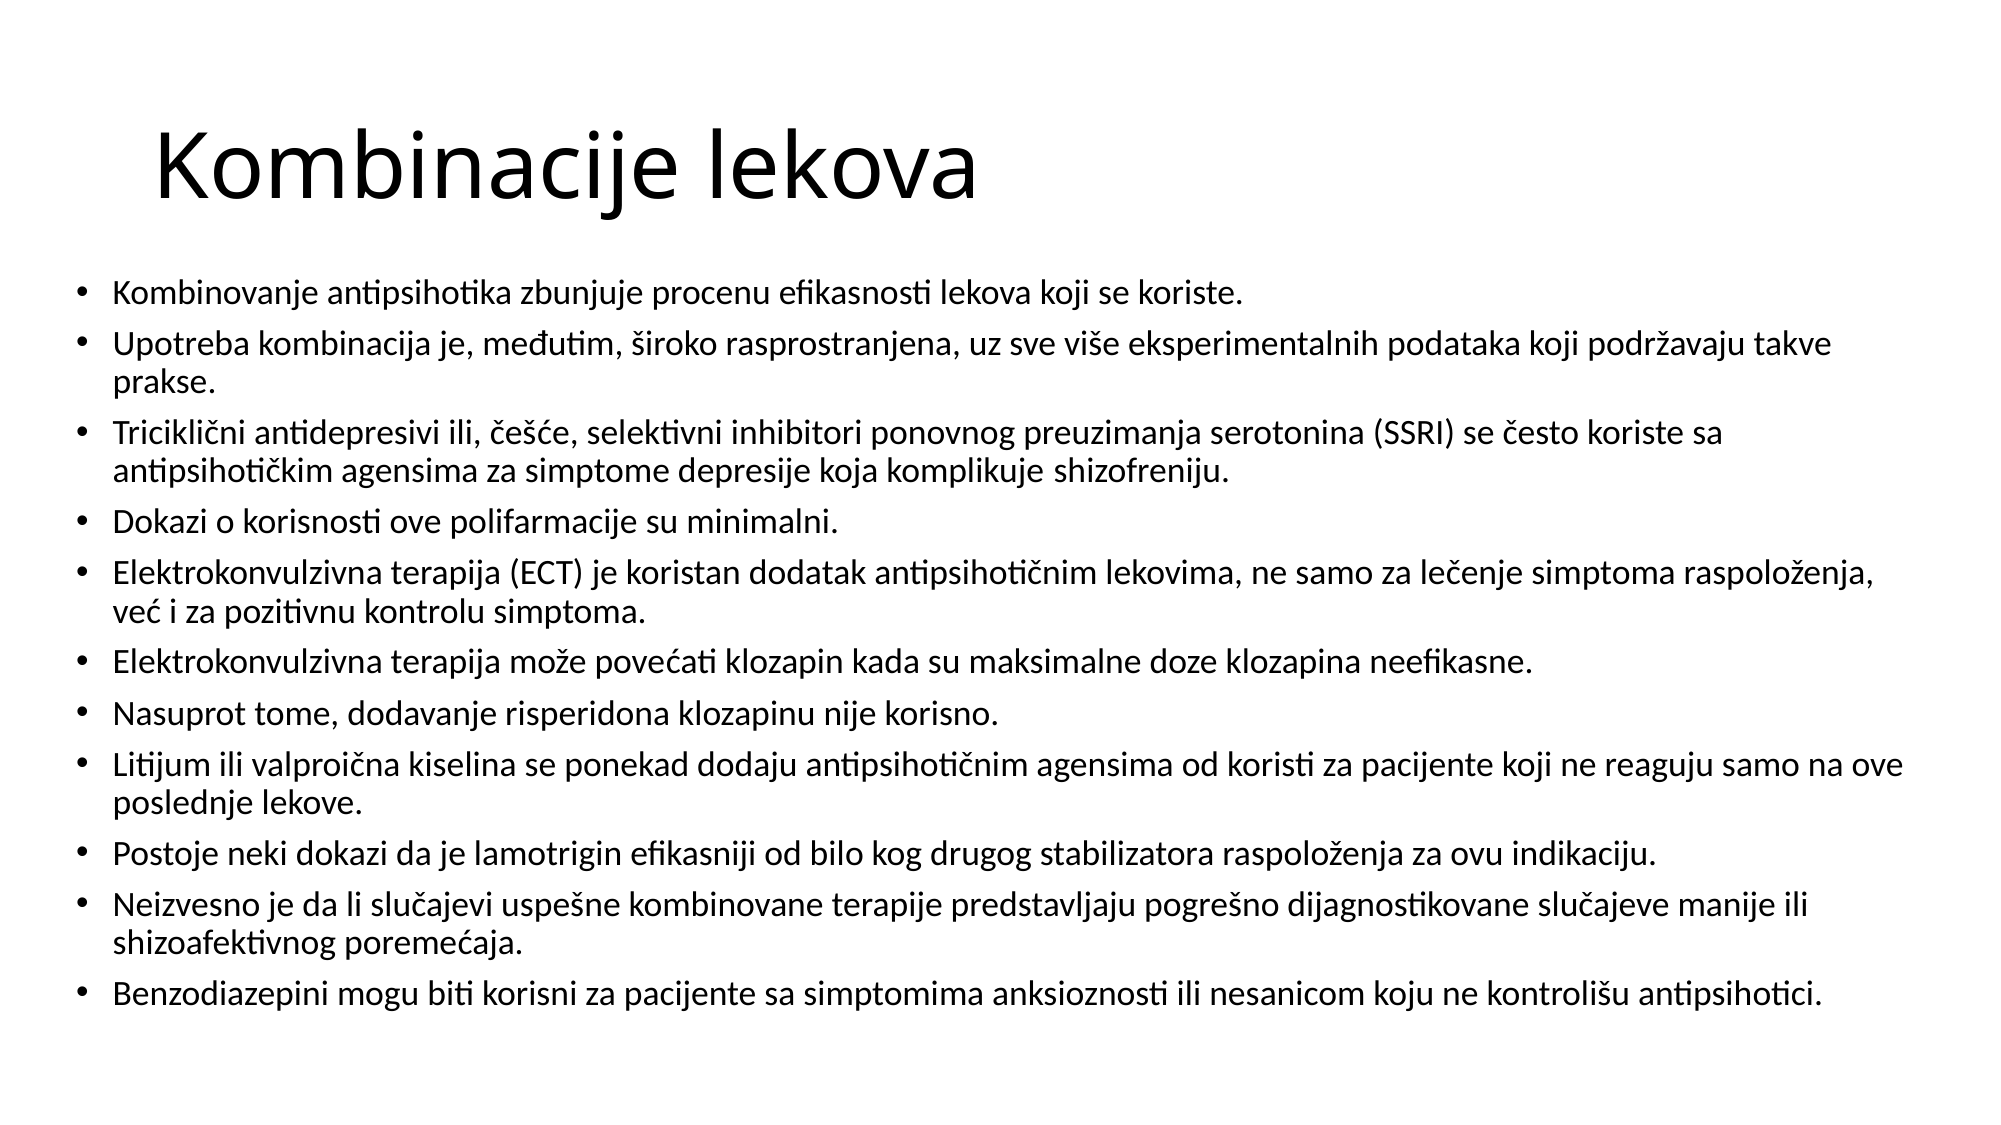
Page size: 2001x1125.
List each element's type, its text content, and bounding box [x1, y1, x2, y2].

list Kombinovanje antipsihotika zbunjuje procenu efikasnosti lekova koji se koriste. Upotreba kombinacija je, međutim, široko rasprostranjena, uz sve više eksperimentalnih podataka koji podržavaju takve prakse. Triciklični antidepresivi ili, češće, selektivni inhibitori ponovnog preuzimanja serotonina (SSRI) se često koriste sa antipsihotičkim agensima za simptome depresije koja komplikuje shizofreniju. Dokazi o korisnosti ove polifarmacije su minimalni. Elektrokonvulzivna terapija (ECT) je koristan dodatak antipsihotičnim lekovima, ne samo za lečenje simptoma raspoloženja, već i za pozitivnu kontrolu simptoma. Elektrokonvulzivna terapija može povećati klozapin kada su maksimalne doze klozapina neefikasne. Nasuprot tome, dodavanje risperidona klozapinu nije korisno. Litijum ili valproična kiselina se ponekad dodaju antipsihotičnim agensima od koristi za pacijente koji ne reaguju samo na ove poslednje lekove. Postoje neki dokazi da je lamotrigin efikasniji od bilo kog drugog stabilizatora raspoloženja za ovu indikaciju. Neizvesno je da li slučajevi uspešne kombinovane terapije predstavljaju pogrešno dijagnostikovane slučajeve manije ili shizoafektivnog poremećaja. Benzodiazepini mogu biti korisni za pacijente sa simptomima anksioznosti ili nesanicom koju ne kontrolišu antipsihotici. [61, 266, 1941, 1031]
title Kombinacije lekova [137, 59, 1863, 266]
